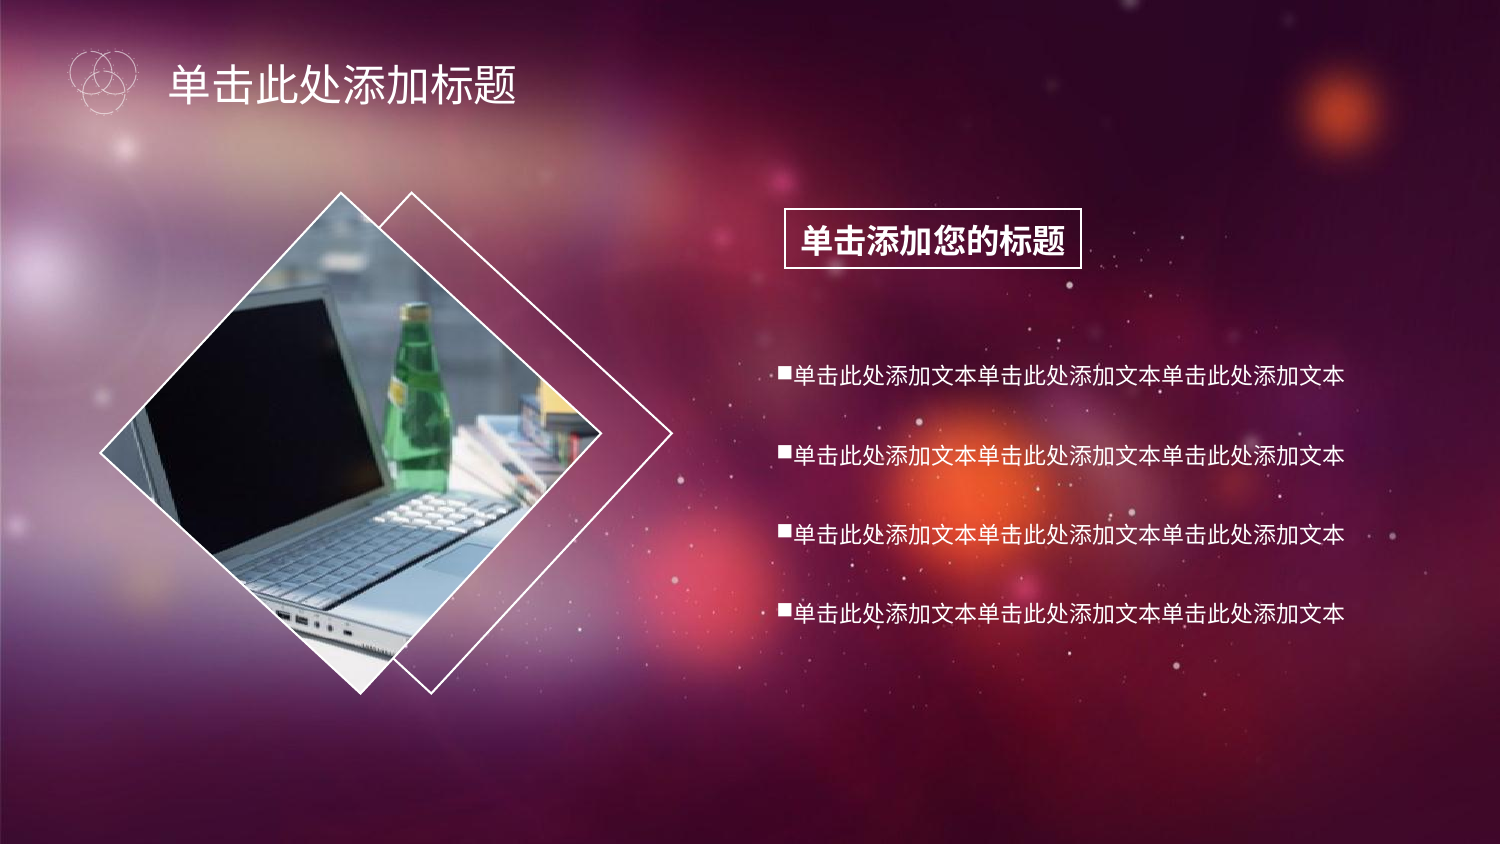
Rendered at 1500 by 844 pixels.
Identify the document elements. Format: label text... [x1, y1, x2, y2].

text_box 单击此处添加文本单击此处添加文本单击此处添加文本 单击此处添加文本单击此处添加文本单击此处添加文本 单击此处添加文本单击此处添加文本单击此处添加文本 单击此处添加文本单击此处添加文本单击此处添加文本 [761, 342, 1400, 714]
text_box [98, 191, 603, 696]
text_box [785, 209, 1100, 269]
text_box [379, 191, 674, 695]
text_box 单击此处添加标题 [152, 50, 533, 118]
picture [0, 0, 1500, 844]
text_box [67, 48, 140, 116]
